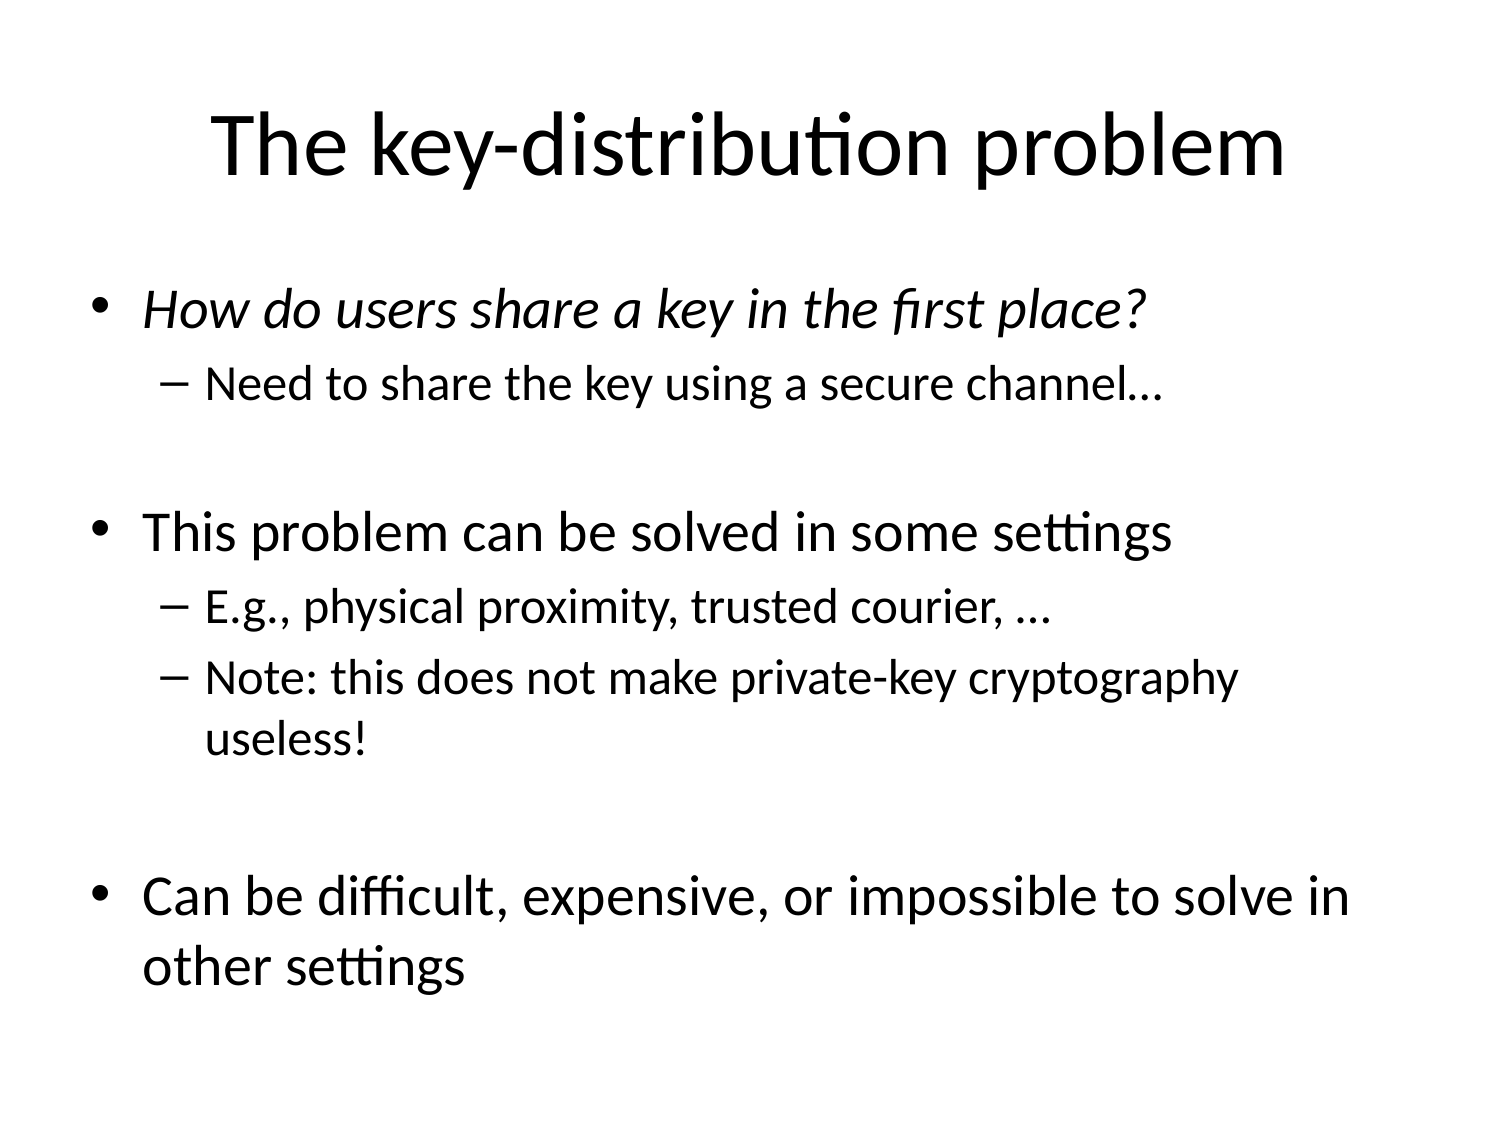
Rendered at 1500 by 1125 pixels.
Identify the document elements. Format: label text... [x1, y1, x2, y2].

title The key-distribution problem [75, 45, 1425, 233]
list How do users share a key in the first place? Need to share the key using a secure channel… This problem can be solved in some settings E.g., physical proximity, trusted courier, … Note: this does not make private-key cryptography useless! Can be difficult, expensive, or impossible to solve in other settings [75, 262, 1425, 1005]
